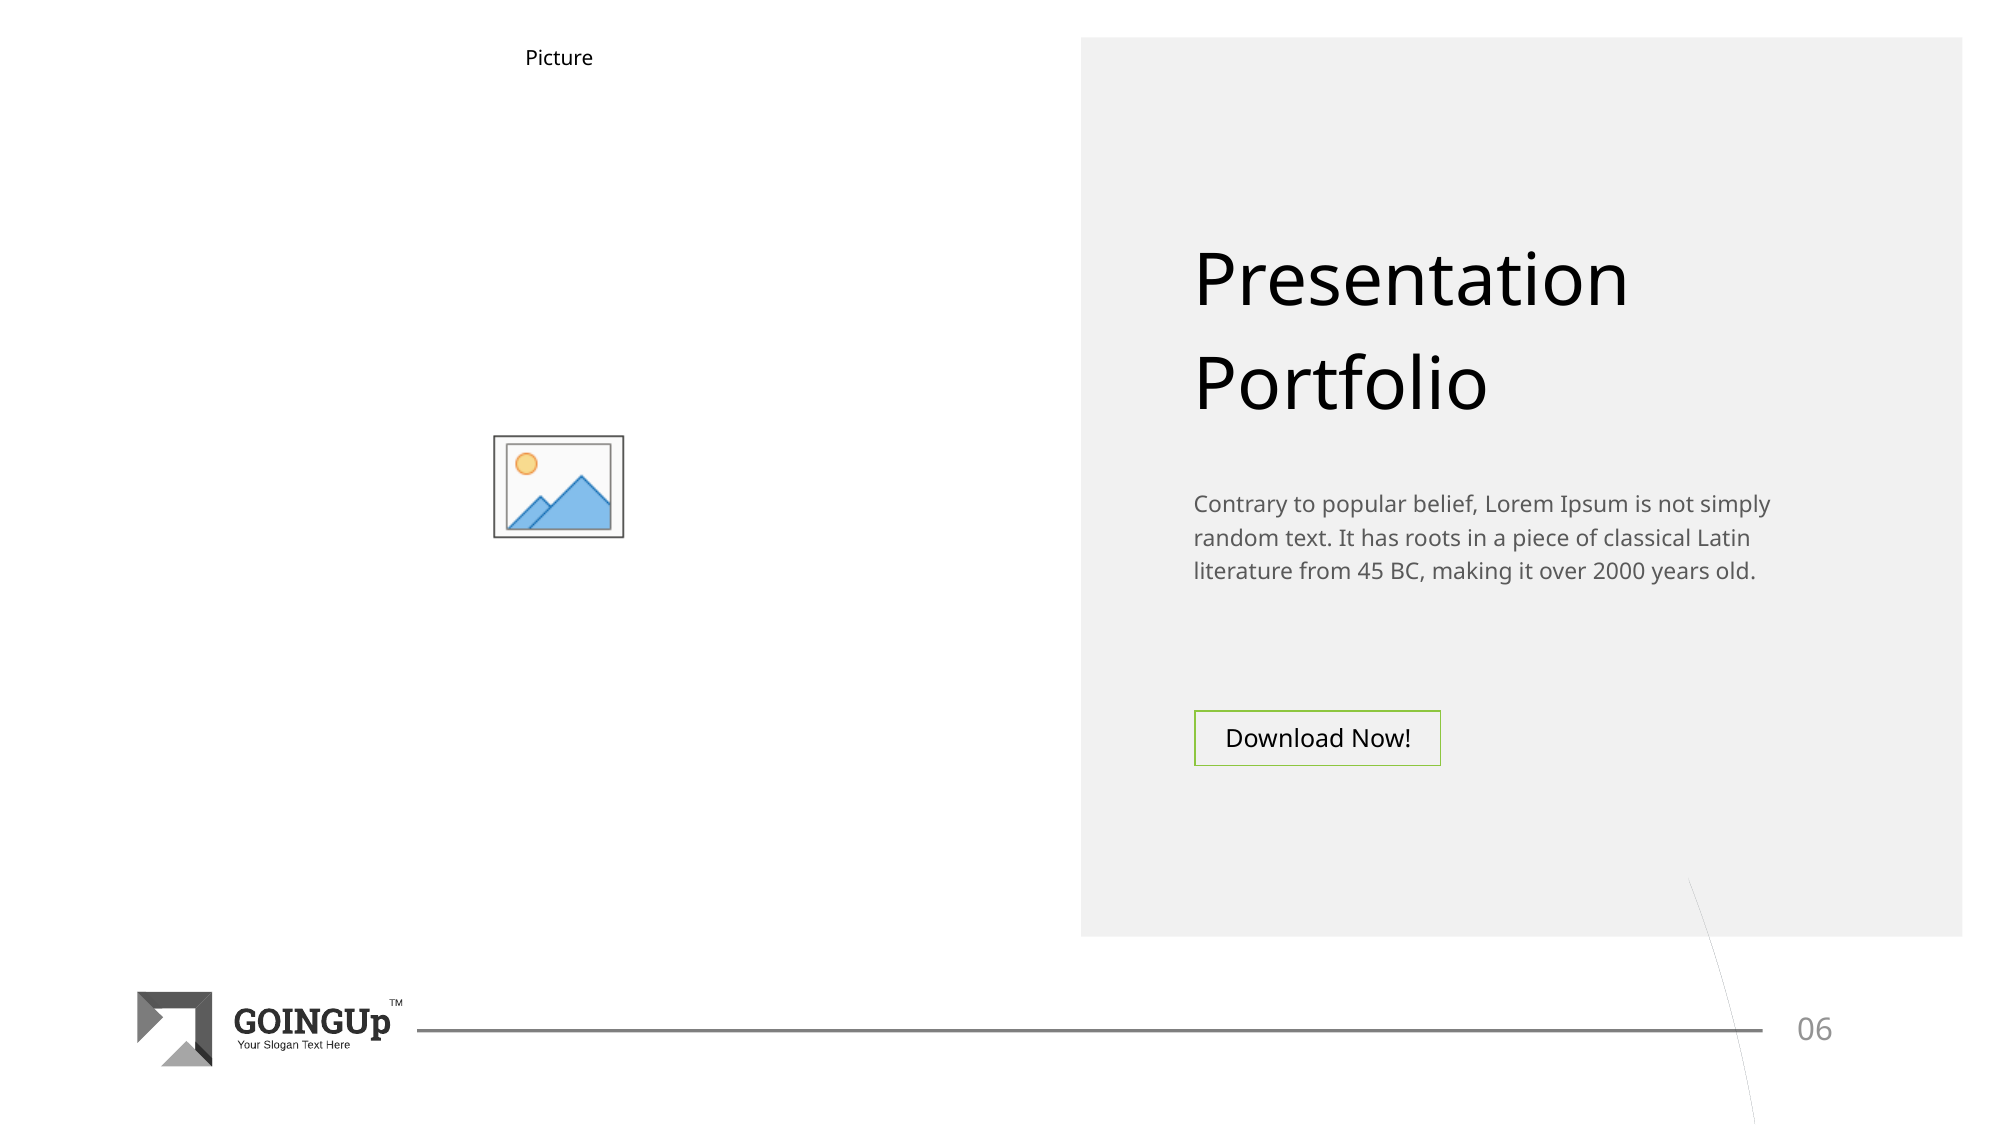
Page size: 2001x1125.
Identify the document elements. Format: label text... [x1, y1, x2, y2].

text_box [1080, 36, 1963, 938]
picture [37, 37, 1082, 937]
slide_number 06 [1767, 983, 1863, 1079]
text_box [1178, 208, 1866, 766]
